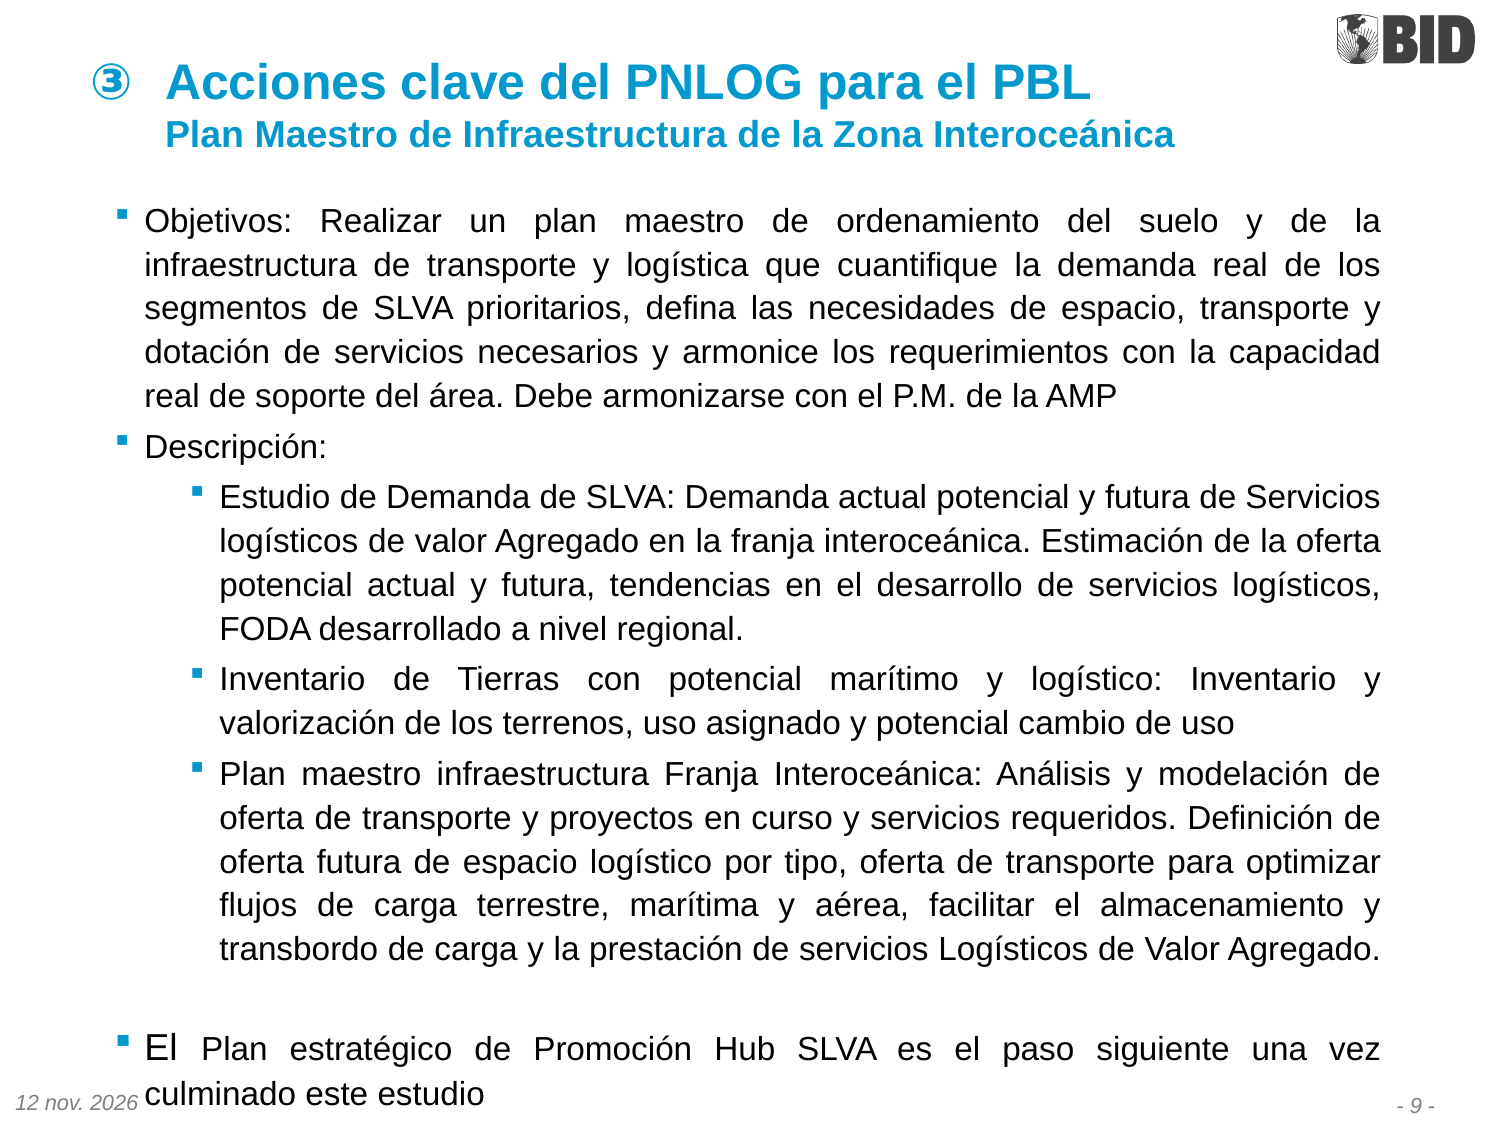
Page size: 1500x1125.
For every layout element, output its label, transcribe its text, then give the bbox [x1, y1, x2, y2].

text_box Objetivos: Realizar un plan maestro de ordenamiento del suelo y de la infraestructura de transporte y logística que cuantifique la demanda real de los segmentos de SLVA prioritarios, defina las necesidades de espacio, transporte y dotación de servicios necesarios y armonice los requerimientos con la capacidad real de soporte del área. Debe armonizarse con el P.M. de la AMP Descripción: Estudio de Demanda de SLVA: Demanda actual potencial y futura de Servicios logísticos de valor Agregado en la franja interoceánica. Estimación de la oferta potencial actual y futura, tendencias en el desarrollo de servicios logísticos, FODA desarrollado a nivel regional. Inventario de Tierras con potencial marítimo y logístico: Inventario y valorización de los terrenos, uso asignado y potencial cambio de uso Plan maestro infraestructura Franja Interoceánica: Análisis y modelación de oferta de transporte y proyectos en curso y servicios requeridos. Definición de oferta futura de espacio logístico por tipo, oferta de transporte para optimizar flujos de carga terrestre, marítima y aérea, facilitar el almacenamiento y transbordo de carga y la prestación de servicios Logísticos de Valor Agregado. El Plan estratégico de Promoción Hub SLVA es el paso siguiente una vez culminado este estudio [99, 187, 1398, 1120]
title Acciones clave del PNLOG para el PBL Plan Maestro de Infraestructura de la Zona Interoceánica [75, 0, 1413, 205]
picture [1413, 14, 1475, 64]
slide_number - 9 - [1312, 1084, 1451, 1125]
slide_number 02-15 [0, 1080, 163, 1125]
